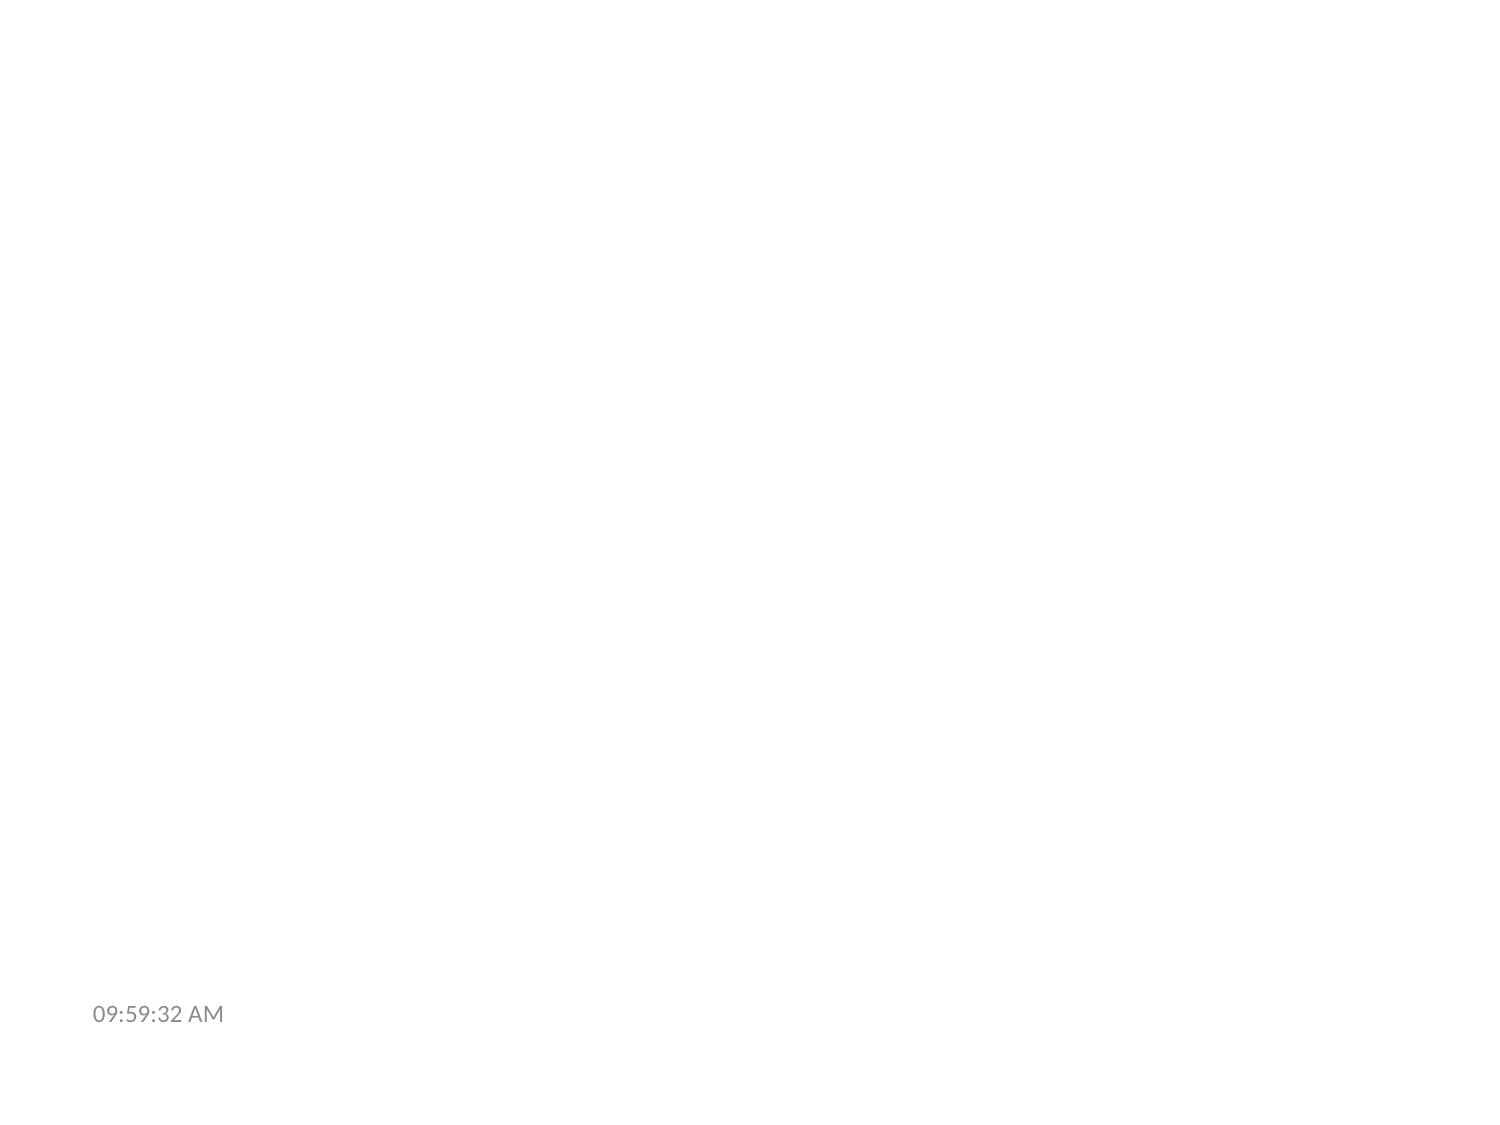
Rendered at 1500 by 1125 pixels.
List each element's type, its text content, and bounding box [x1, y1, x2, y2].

text_box 3:35:09 PM [77, 982, 428, 1043]
